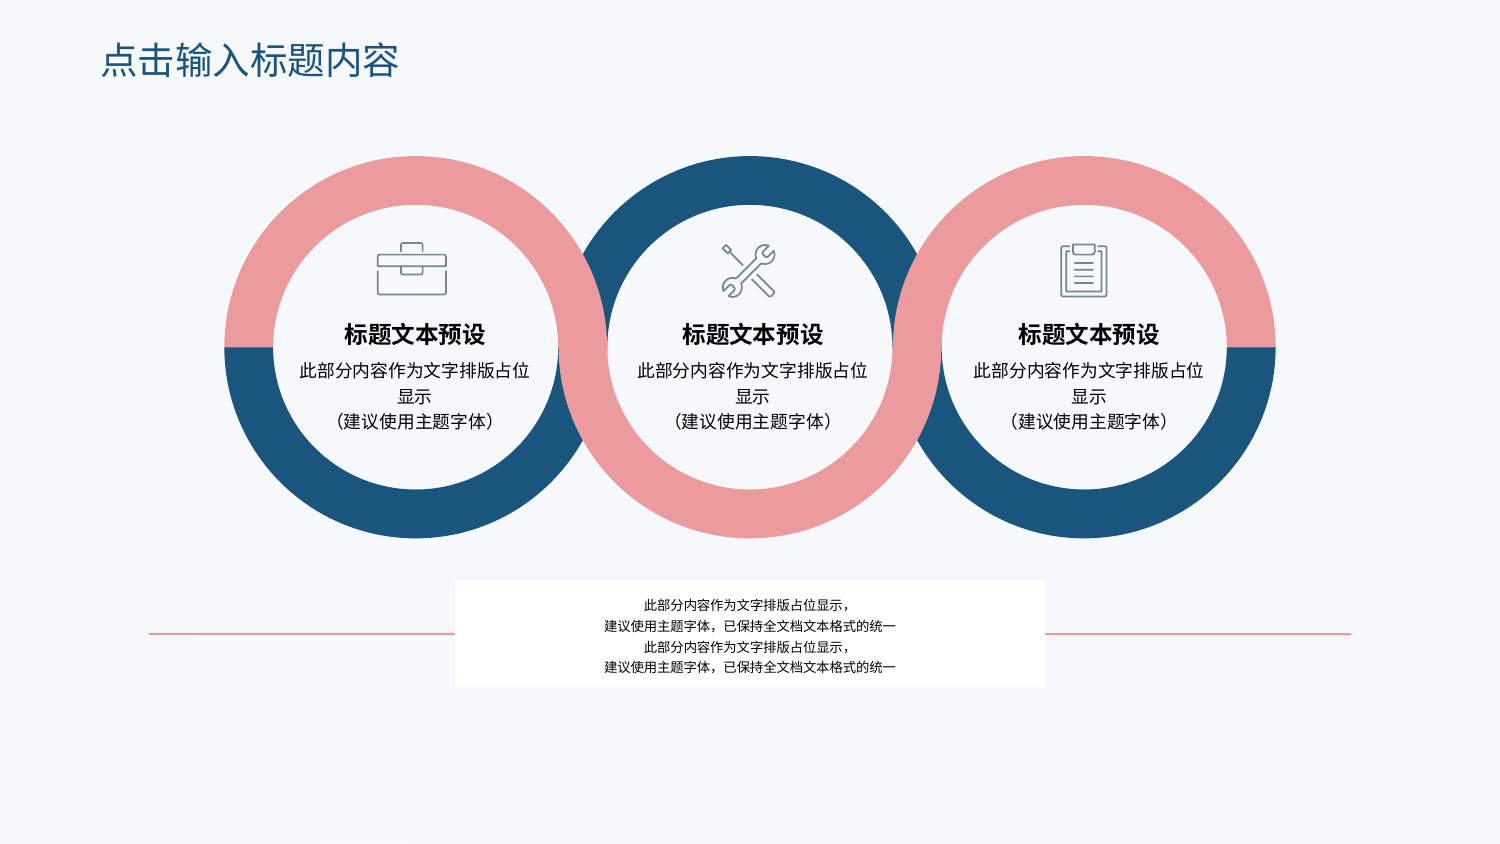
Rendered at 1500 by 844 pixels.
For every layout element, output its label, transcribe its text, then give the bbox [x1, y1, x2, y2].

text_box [148, 155, 1352, 688]
text_box 点击输入标题内容 [100, 28, 450, 91]
